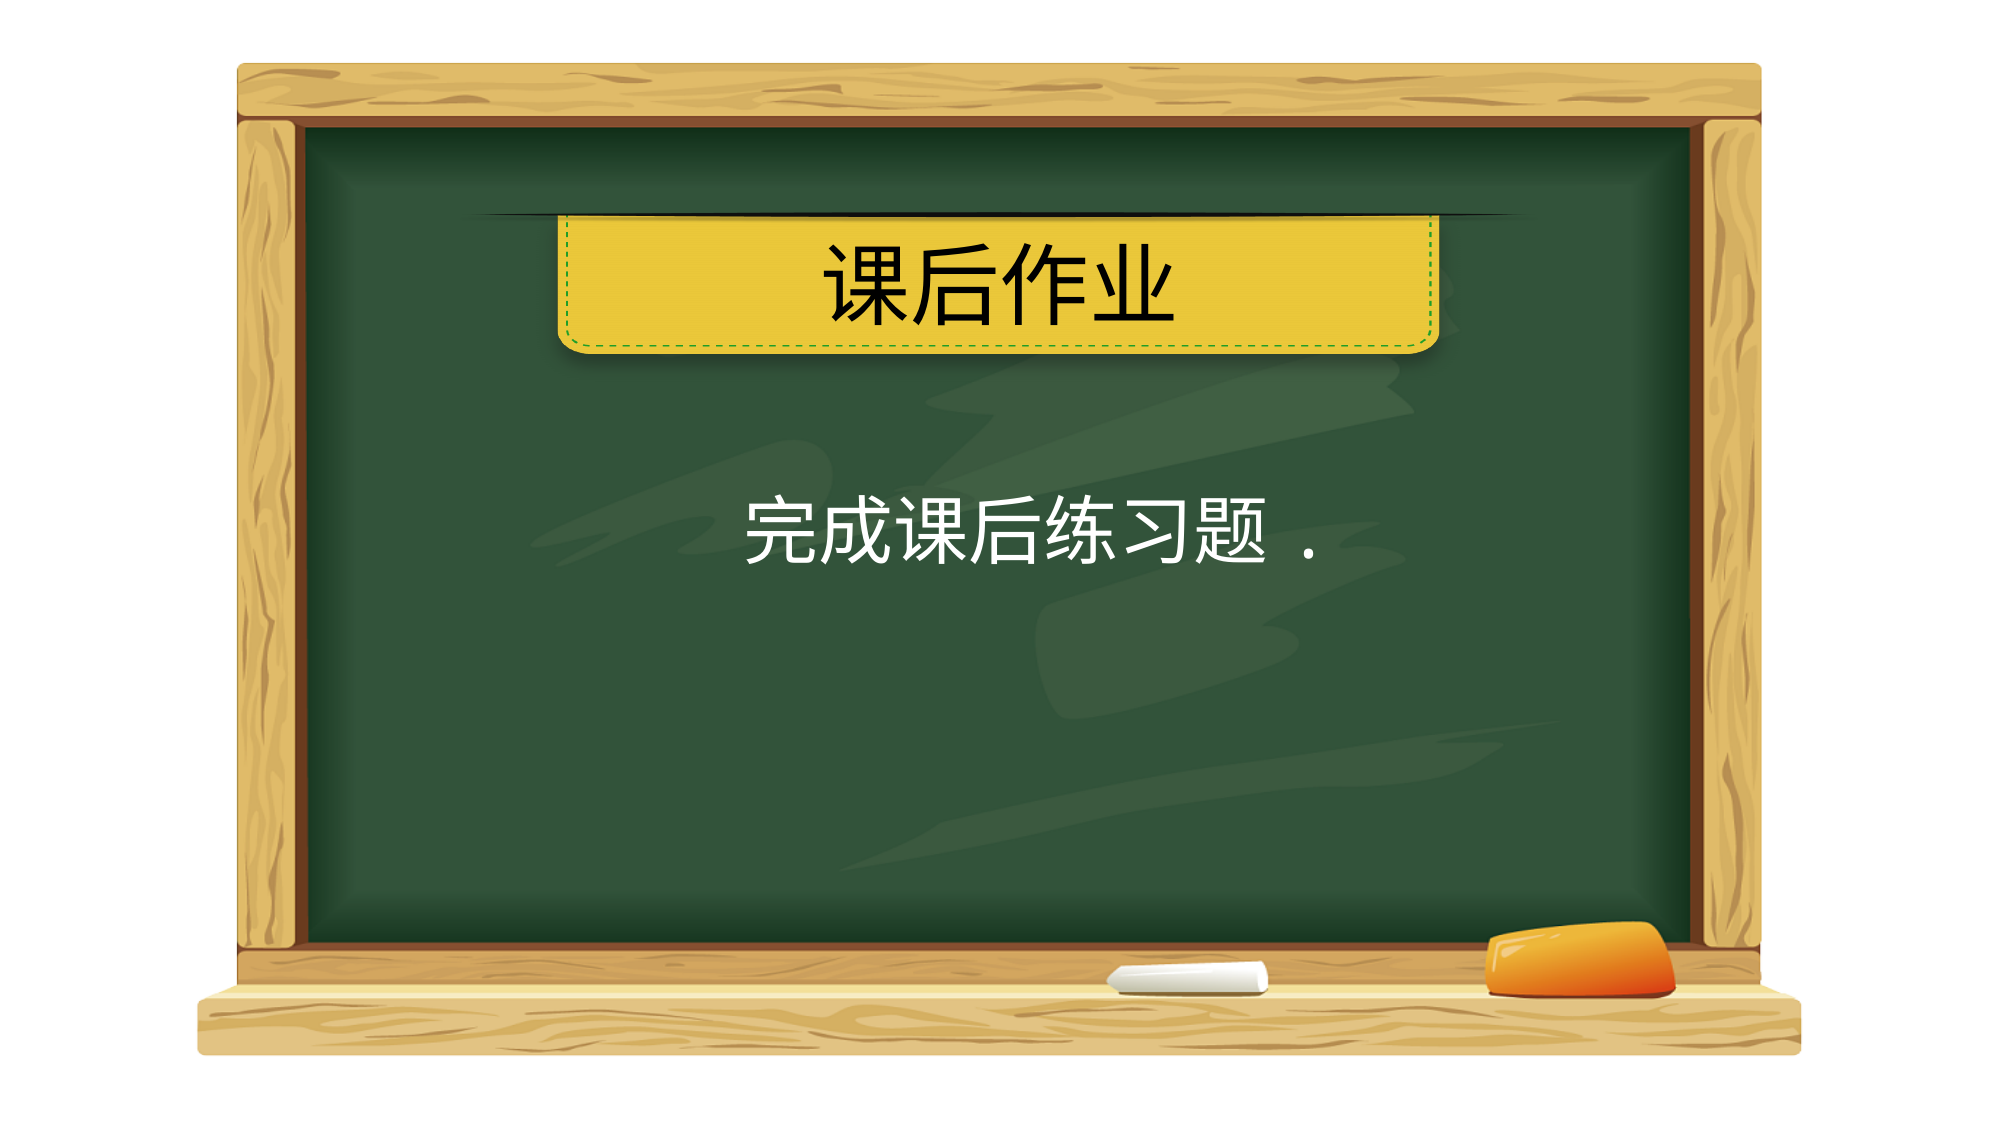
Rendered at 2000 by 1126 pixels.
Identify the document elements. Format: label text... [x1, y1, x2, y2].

text_box 完成课后练习题. [383, 428, 1693, 584]
picture [123, 53, 1876, 1082]
